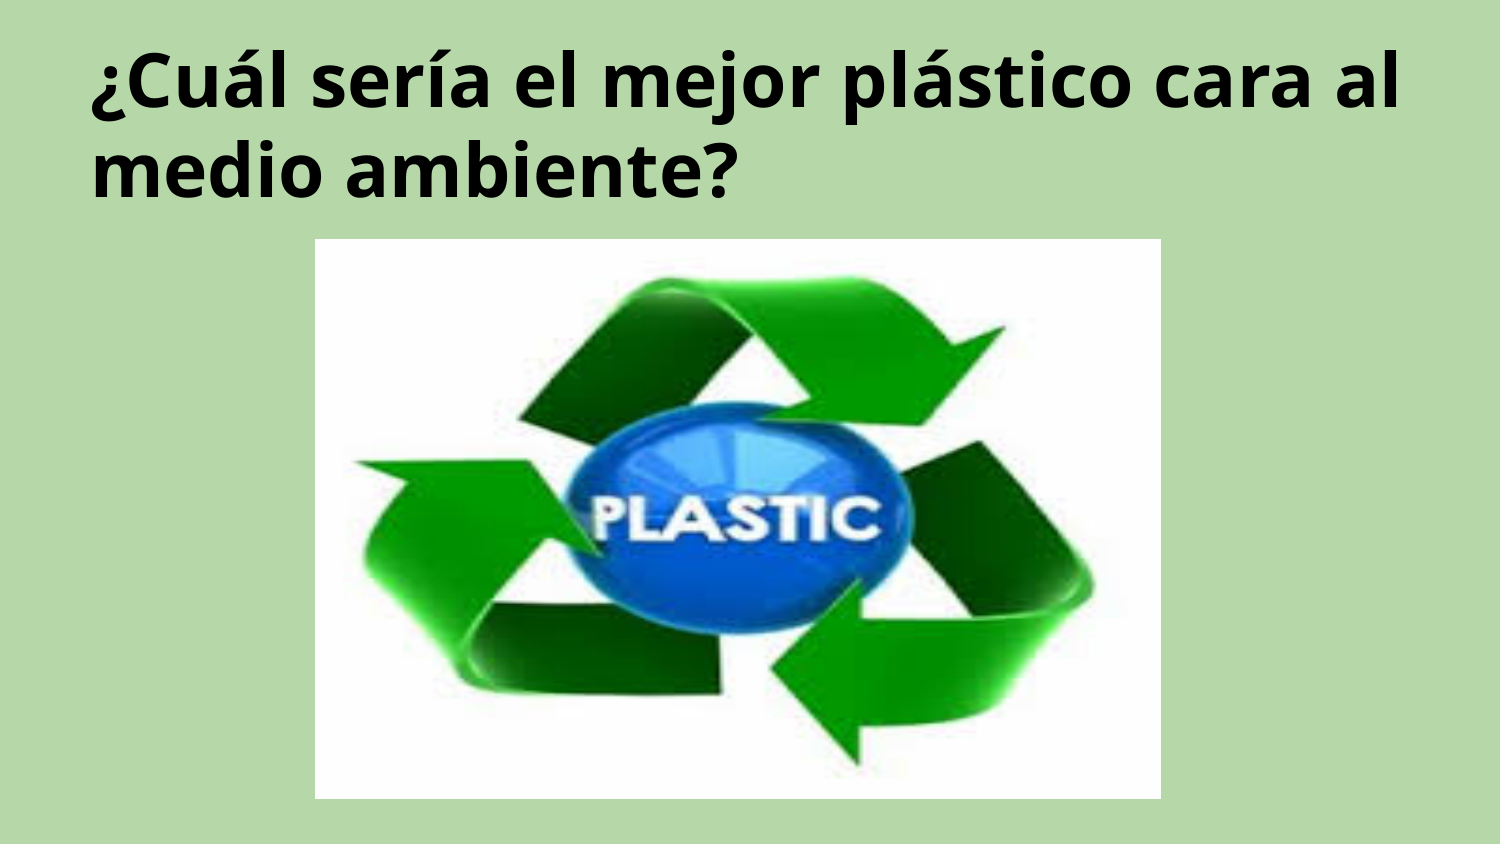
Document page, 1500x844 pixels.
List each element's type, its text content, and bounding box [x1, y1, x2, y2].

picture [315, 239, 1162, 799]
title ¿Cuál sería el mejor plástico cara al medio ambiente? [75, 33, 1425, 228]
